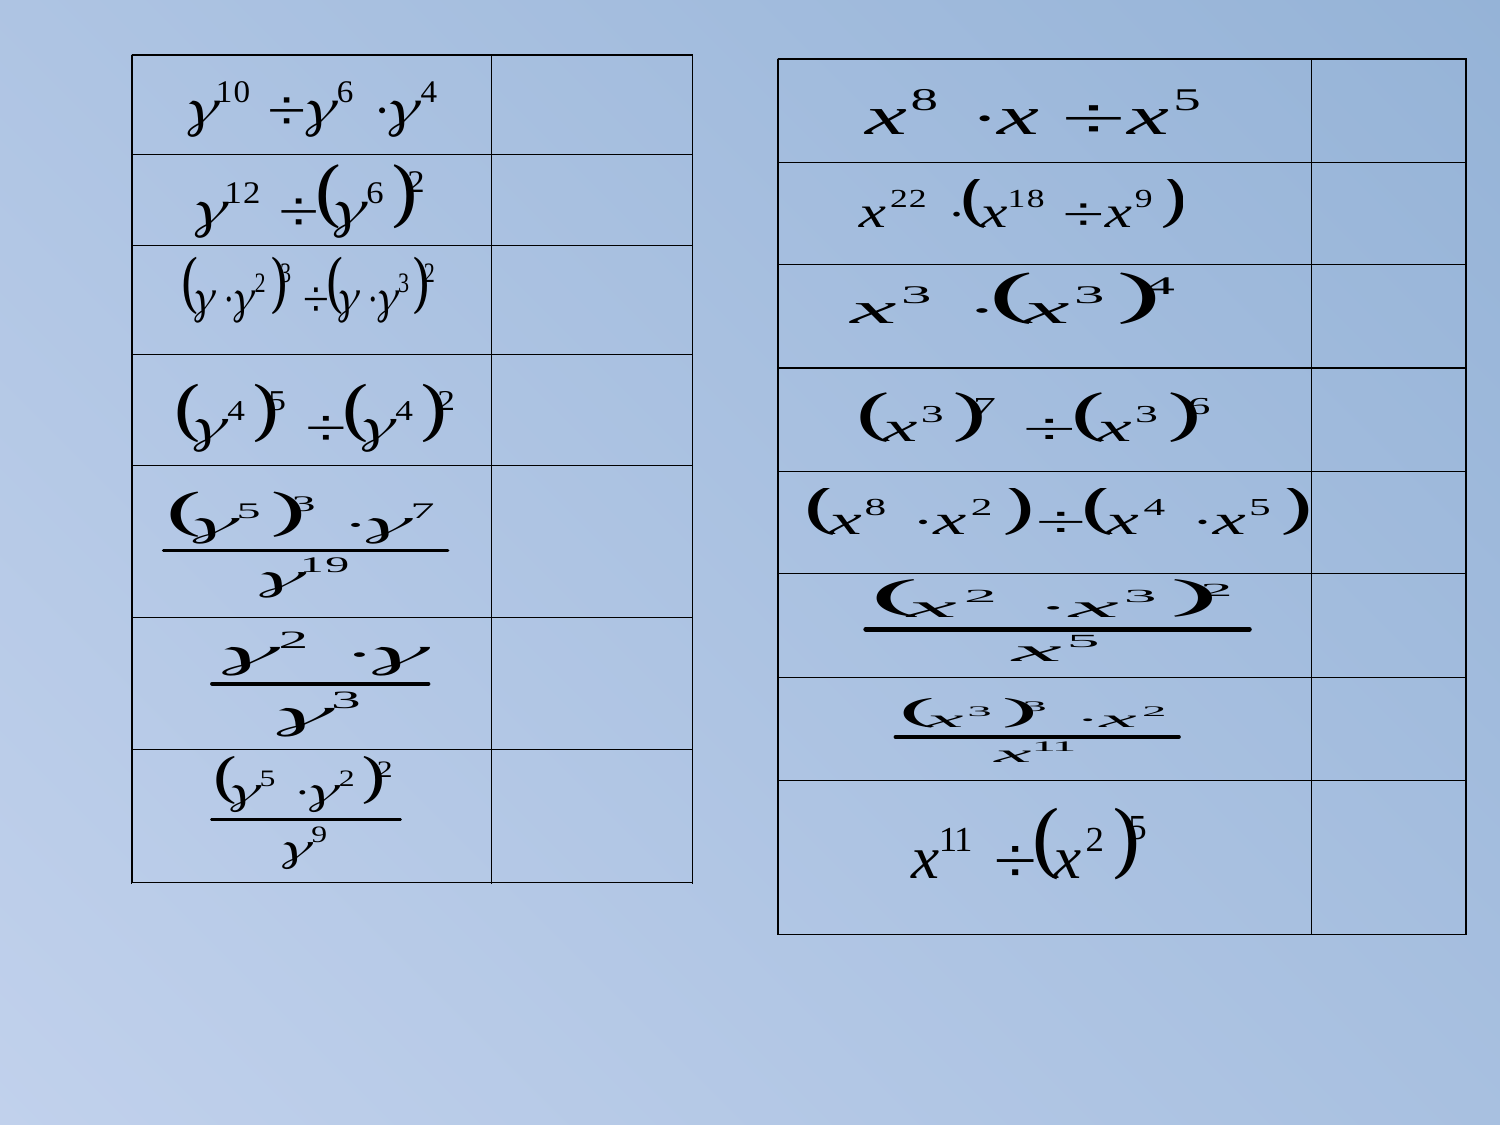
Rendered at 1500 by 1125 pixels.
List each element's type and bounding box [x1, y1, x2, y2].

picture [0, 54, 1500, 985]
